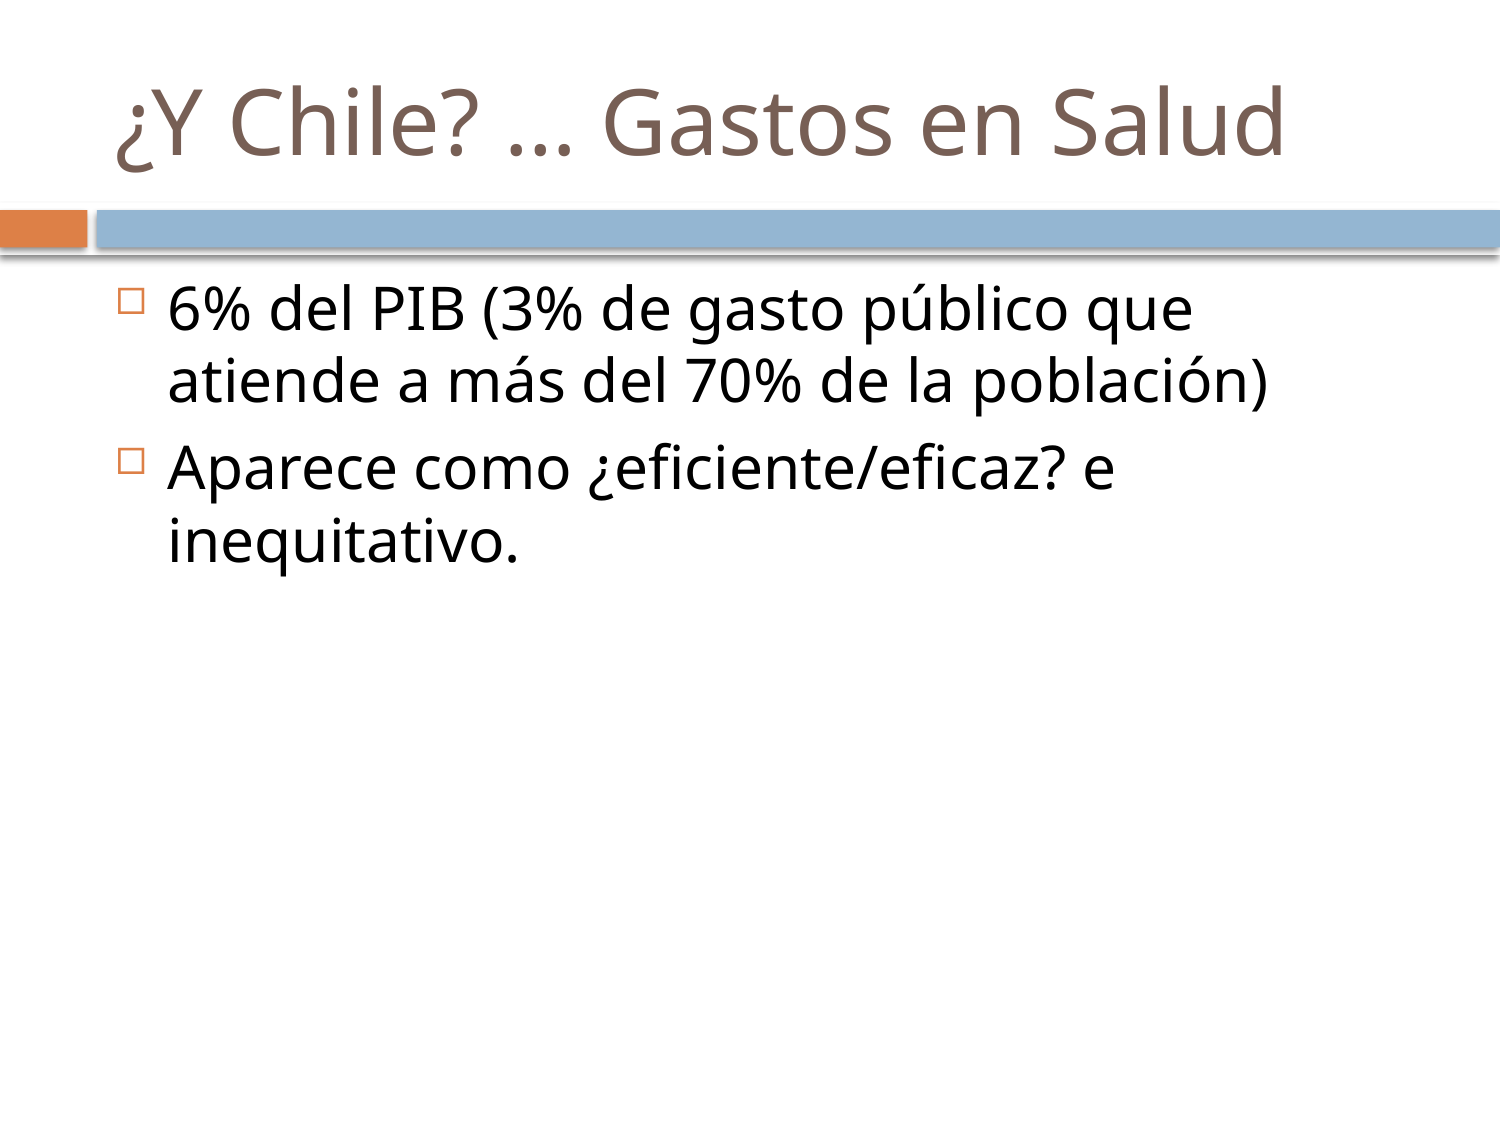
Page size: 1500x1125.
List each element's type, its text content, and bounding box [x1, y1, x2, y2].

list 6% del PIB (3% de gasto público que atiende a más del 70% de la población) Aparece como ¿eficiente/eficaz? e inequitativo. [100, 262, 1438, 1005]
title ¿Y Chile? … Gastos en Salud [100, 37, 1438, 200]
